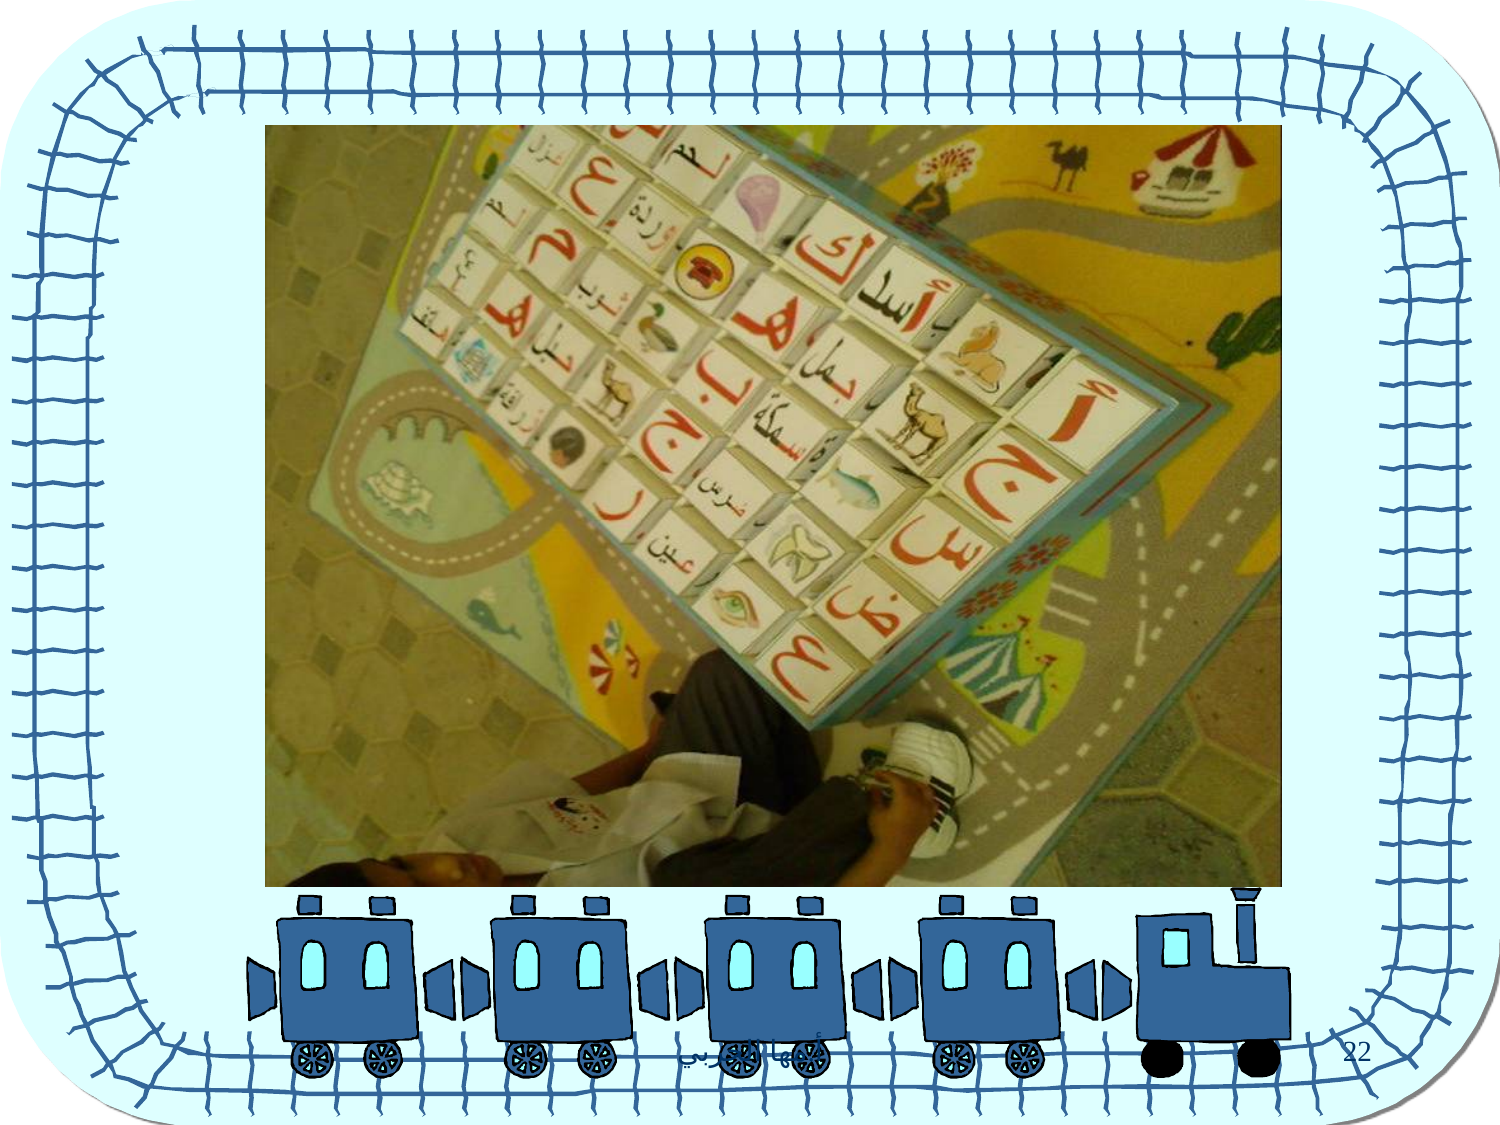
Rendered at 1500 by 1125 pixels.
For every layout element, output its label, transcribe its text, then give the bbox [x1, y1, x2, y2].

footer أ.مها الحربي [512, 1024, 988, 1101]
slide_number 22 [1074, 1024, 1388, 1101]
picture [265, 125, 1282, 887]
